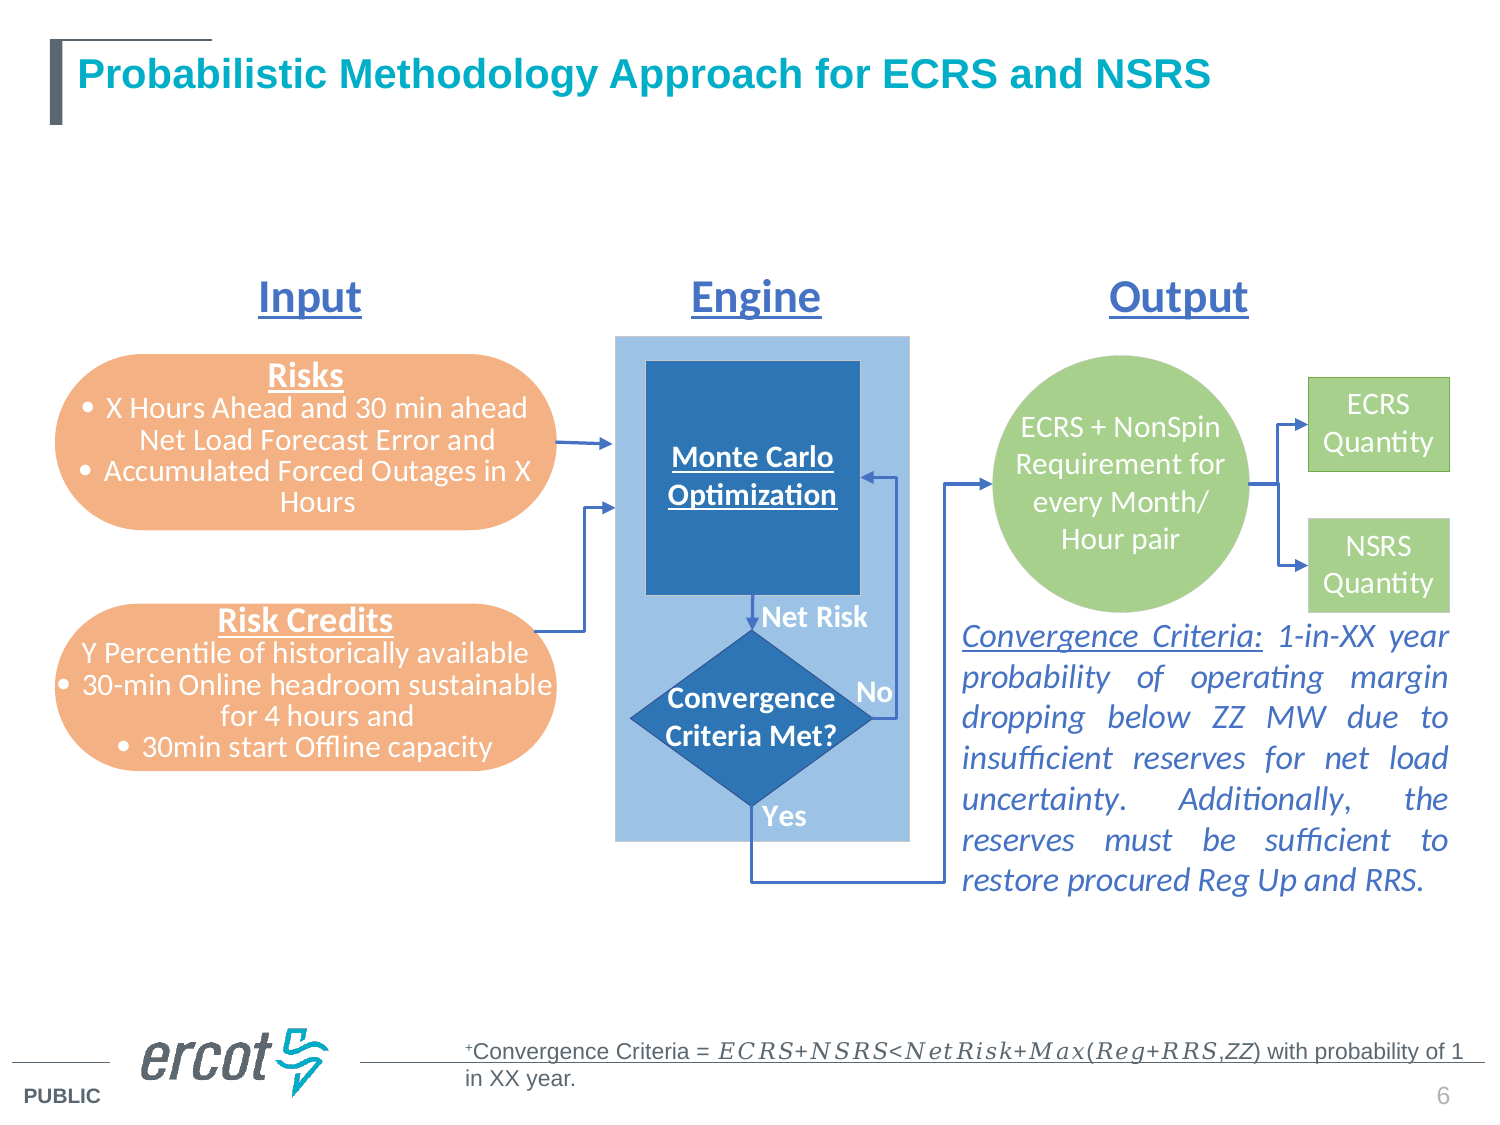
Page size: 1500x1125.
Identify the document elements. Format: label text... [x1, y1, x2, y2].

picture [137, 1024, 332, 1100]
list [49, 251, 1451, 903]
slide_number 6 [1400, 1099, 1488, 1113]
text_box +Convergence Criteria = 𝐸𝐶𝑅𝑆+𝑁𝑆𝑅𝑆<𝑁𝑒𝑡𝑅𝑖𝑠𝑘+𝑀𝑎𝑥(𝑅𝑒𝑔+𝑅𝑅𝑆,ZZ) with probability of 1 in XX year. [450, 1028, 1488, 1099]
title Probabilistic Methodology Approach for ECRS and NSRS [62, 39, 1450, 125]
